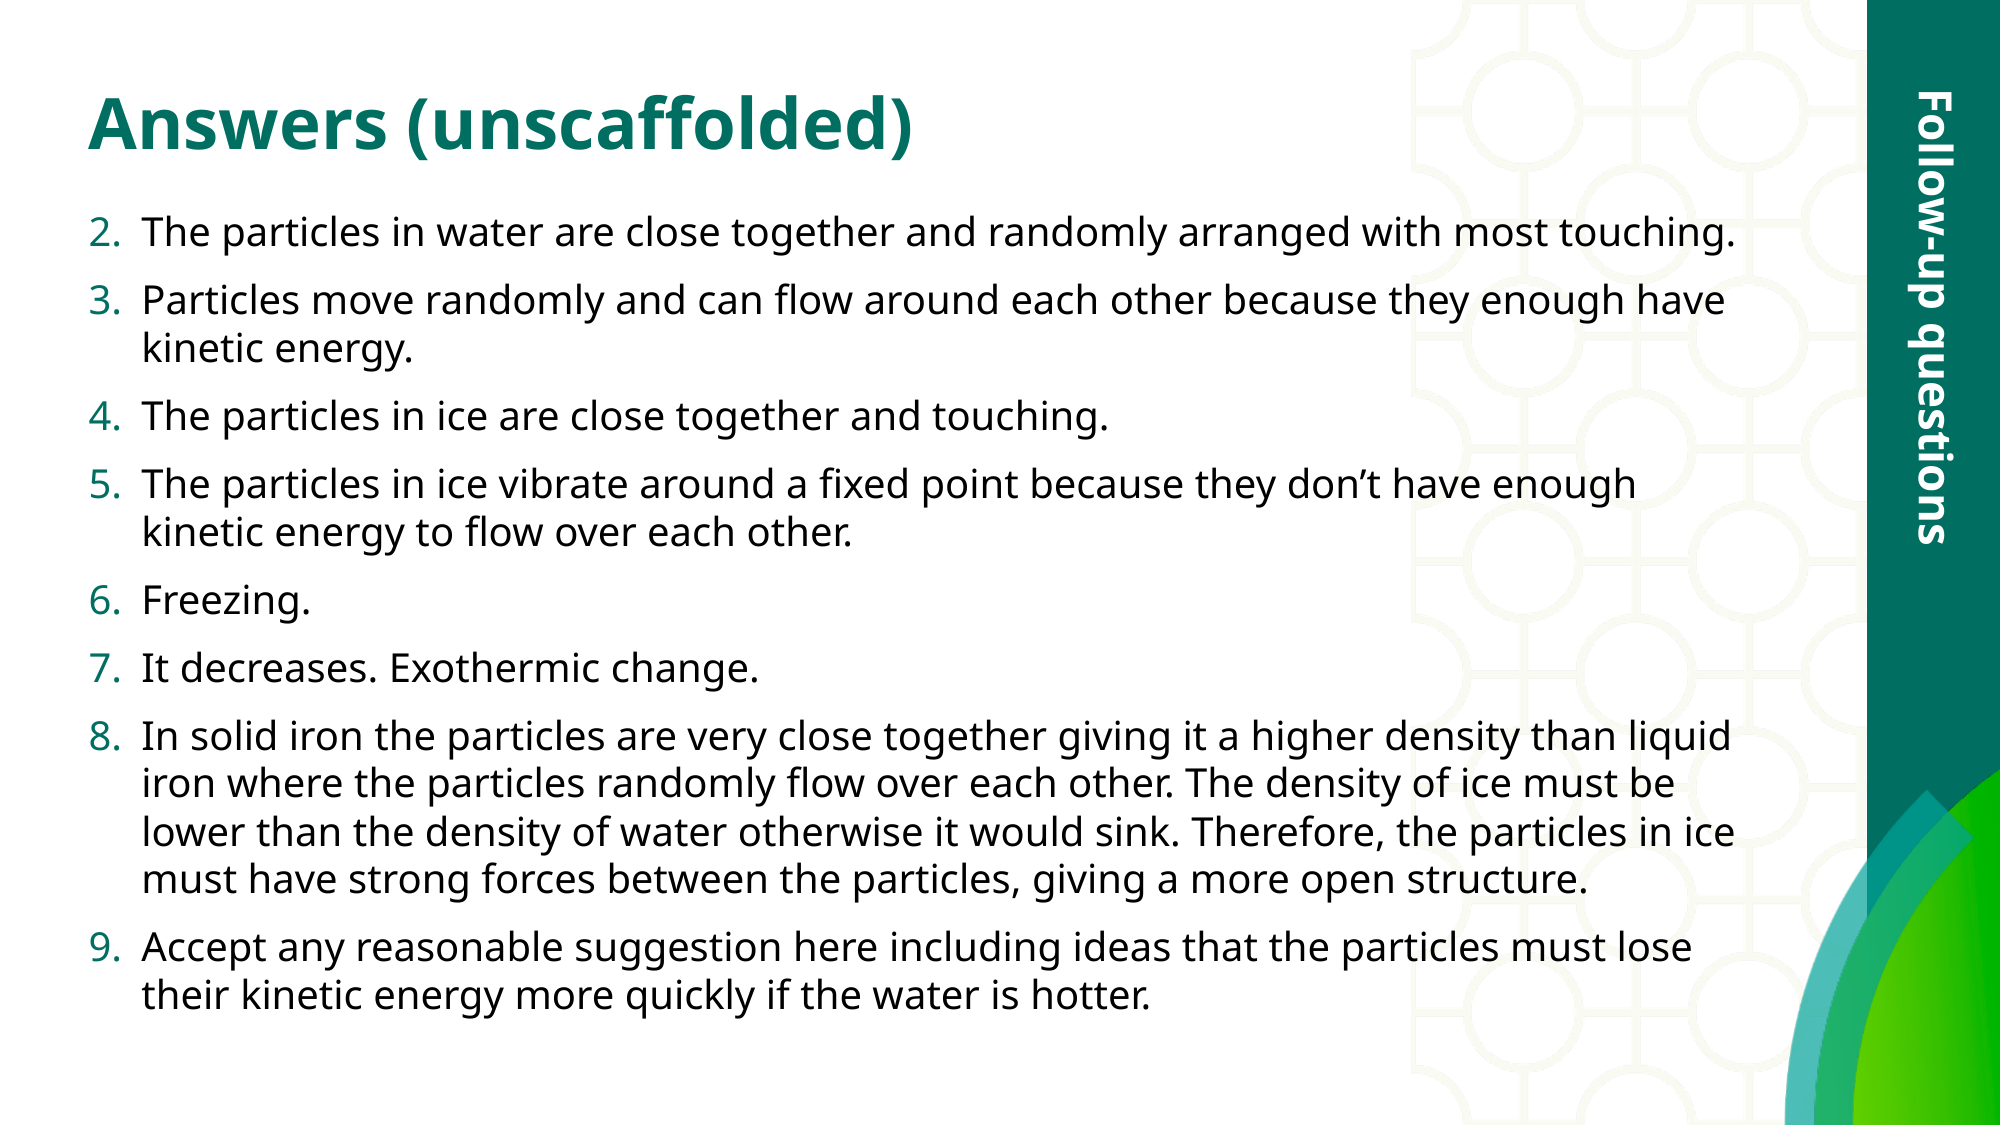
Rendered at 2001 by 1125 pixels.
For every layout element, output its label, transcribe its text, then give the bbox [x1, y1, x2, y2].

list The particles in water are close together and randomly arranged with most touching. Particles move randomly and can flow around each other because they enough have kinetic energy. The particles in ice are close together and touching. The particles in ice vibrate around a fixed point because they don’t have enough kinetic energy to flow over each other. Freezing. It decreases. Exothermic change. In solid iron the particles are very close together giving it a higher density than liquid iron where the particles randomly flow over each other. The density of ice must be lower than the density of water otherwise it would sink. Therefore, the particles in ice must have strong forces between the particles, giving a more open structure. Accept any reasonable suggestion here including ideas that the particles must lose their kinetic energy more quickly if the water is hotter. [88, 206, 1765, 1034]
title Answers (unscaffolded) [88, 88, 1743, 161]
picture [1411, 0, 2001, 1125]
text_box Follow-up questions [1867, 88, 2000, 768]
